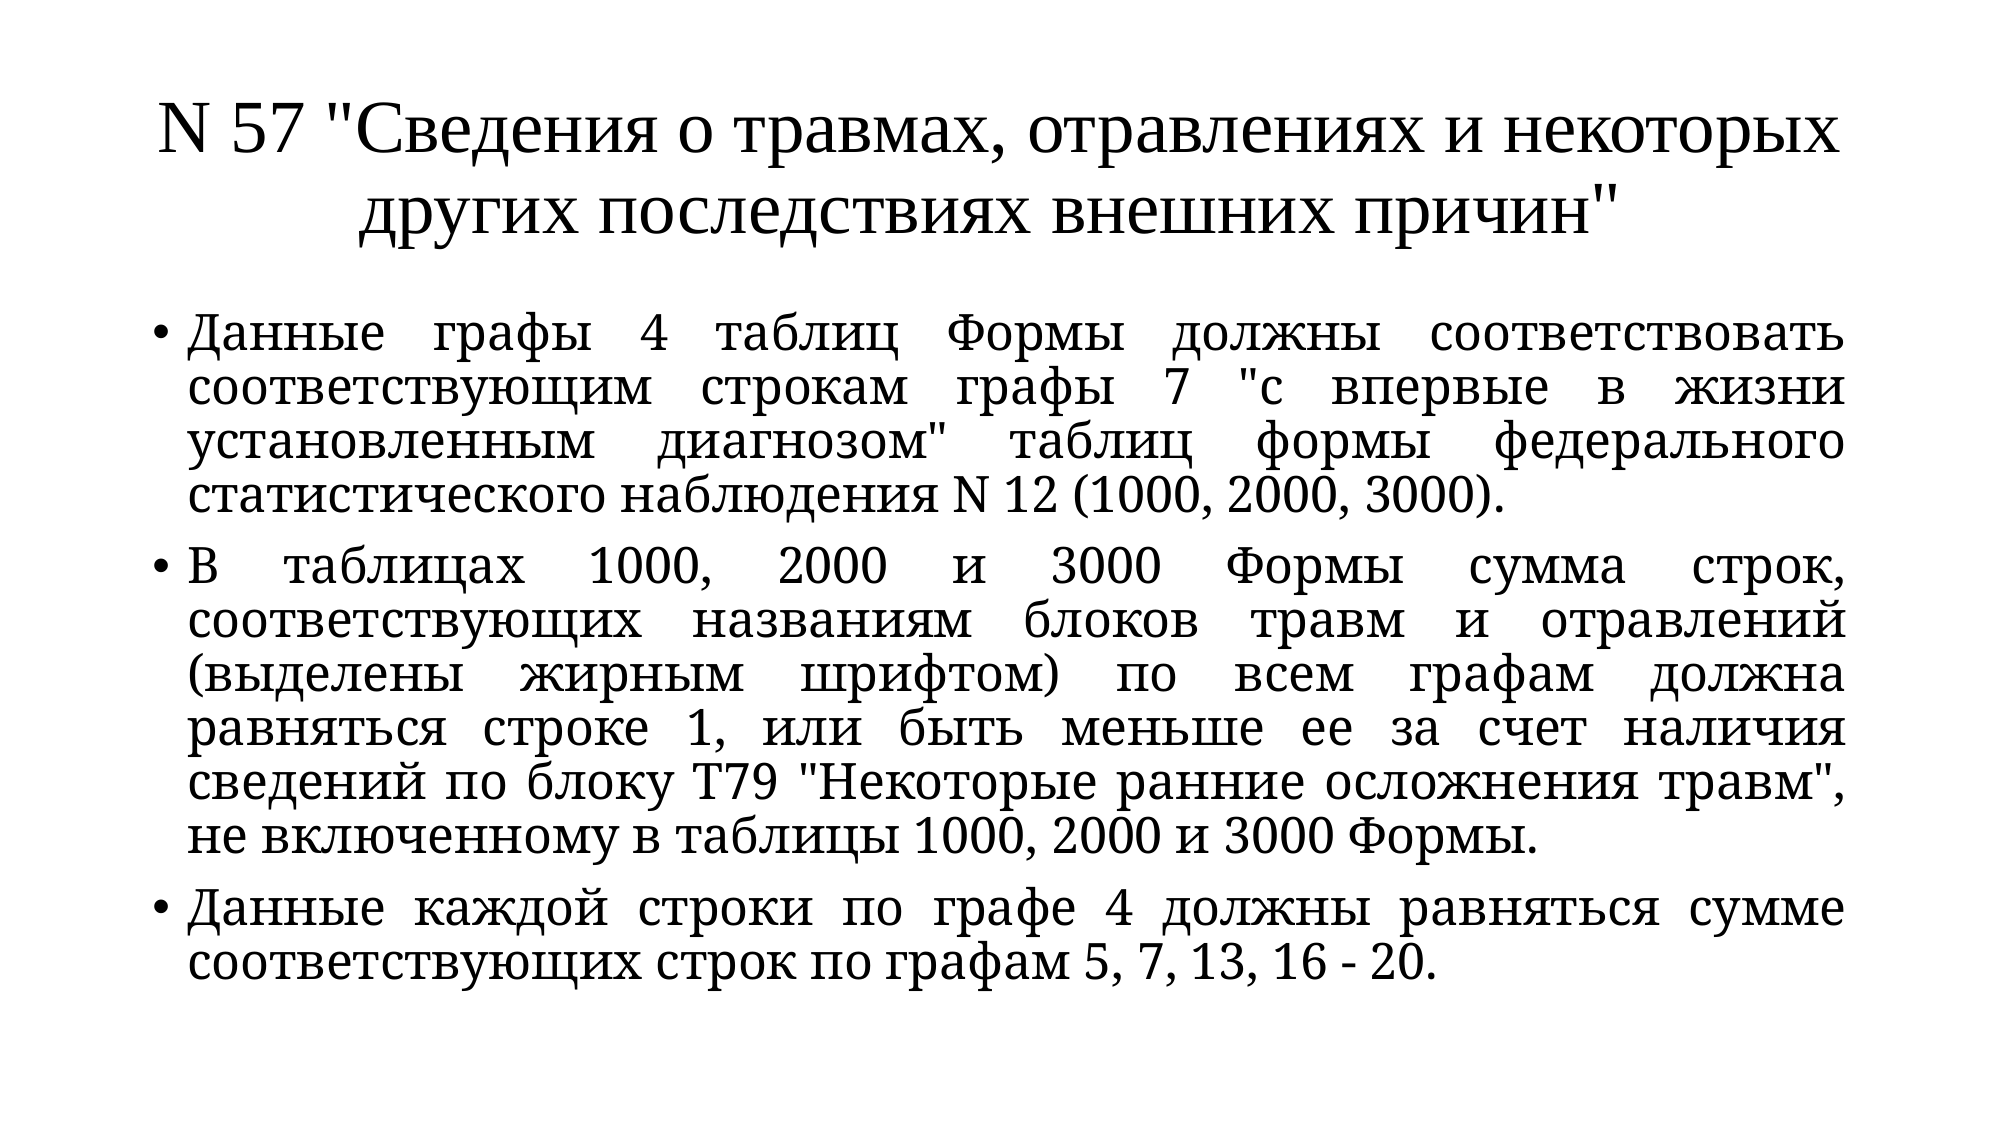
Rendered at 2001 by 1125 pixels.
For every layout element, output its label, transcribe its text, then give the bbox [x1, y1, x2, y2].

list Данные графы 4 таблиц Формы должны соответствовать соответствующим строкам графы 7 "с впервые в жизни установленным диагнозом" таблиц формы федерального статистического наблюдения N 12 (1000, 2000, 3000). В таблицах 1000, 2000 и 3000 Формы сумма строк, соответствующих названиям блоков травм и отравлений (выделены жирным шрифтом) по всем графам должна равняться строке 1, или быть меньше ее за счет наличия сведений по блоку T79 "Некоторые ранние осложнения травм", не включенному в таблицы 1000, 2000 и 3000 Формы. Данные каждой строки по графе 4 должны равняться сумме соответствующих строк по графам 5, 7, 13, 16 - 20. [137, 299, 1863, 1014]
title N 57 "Сведения о травмах, отравлениях и некоторых других последствиях внешних причин" [137, 59, 1863, 278]
